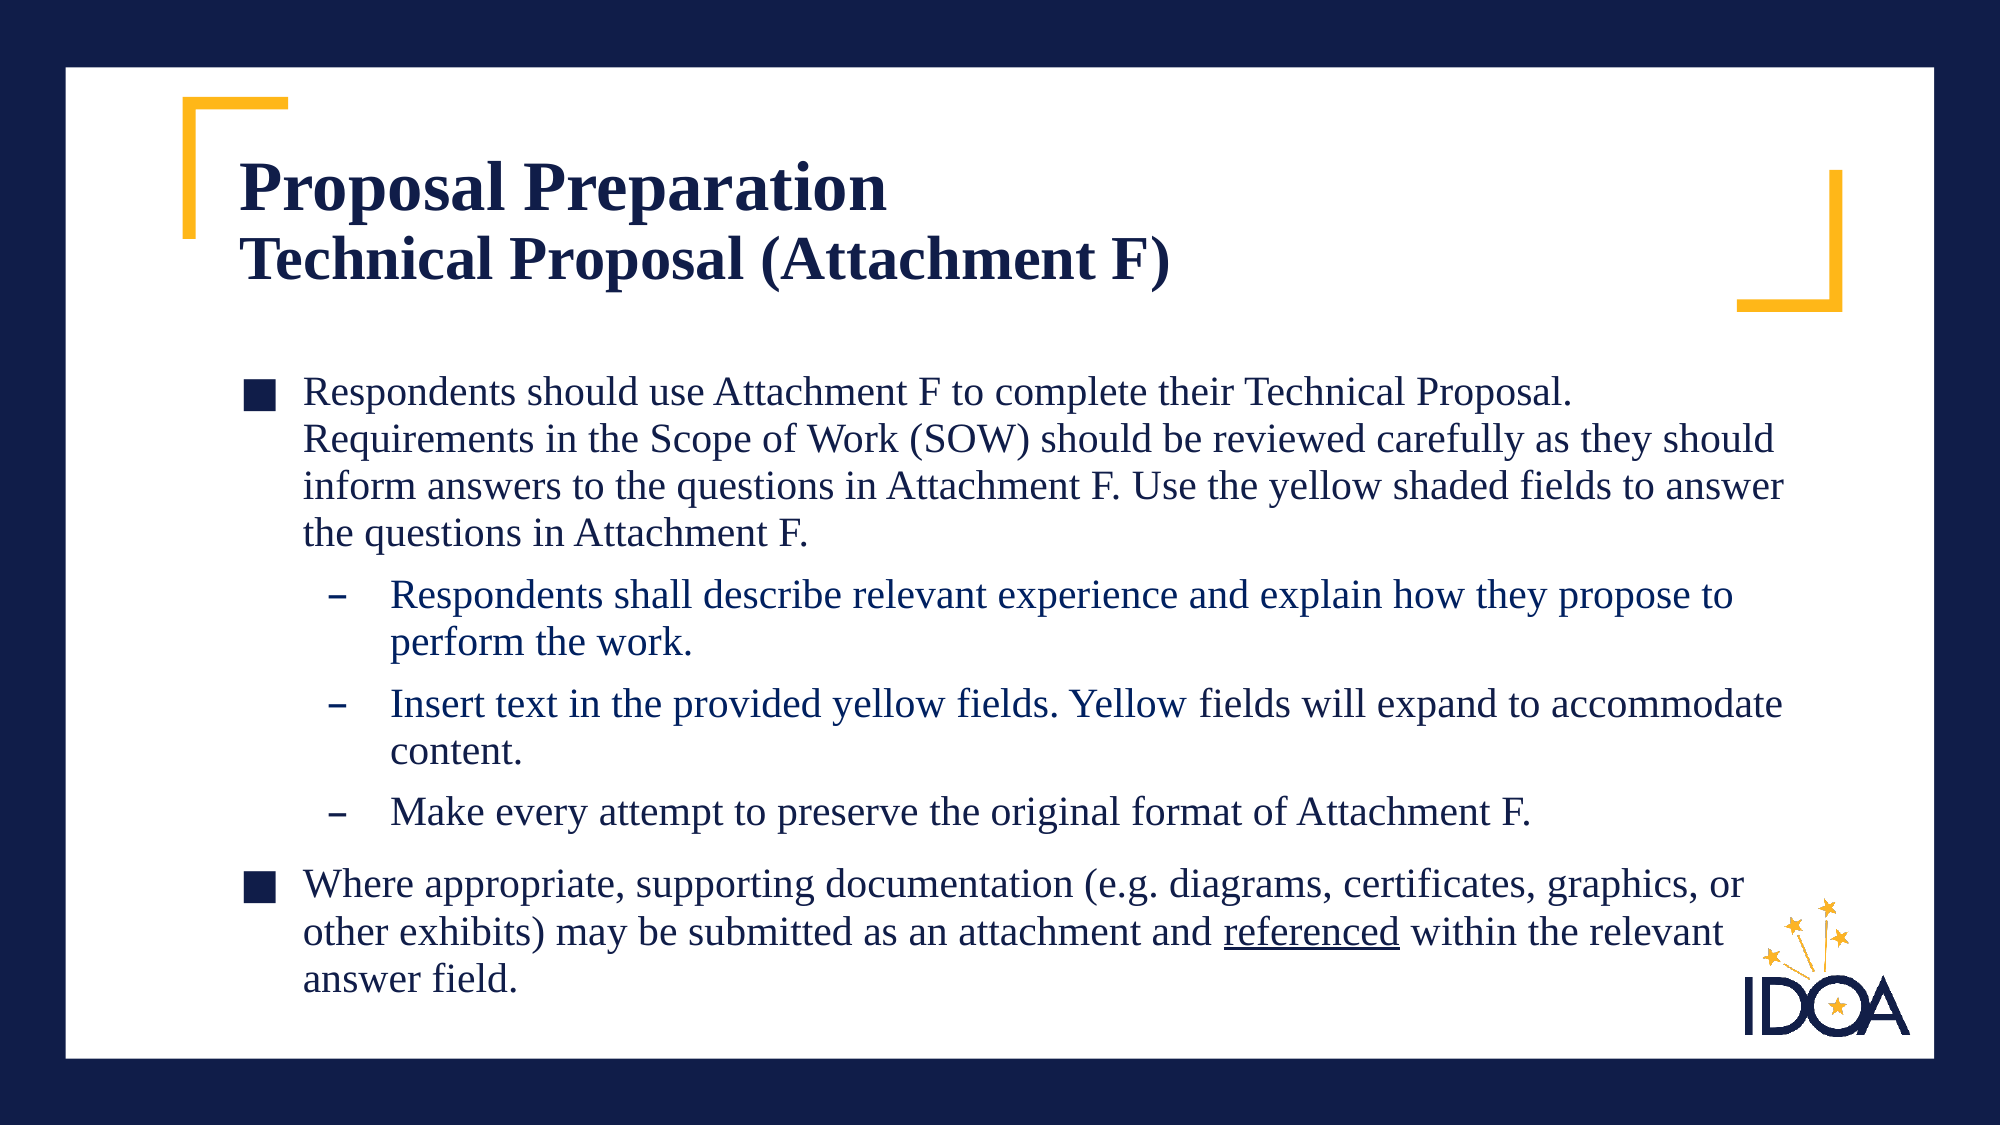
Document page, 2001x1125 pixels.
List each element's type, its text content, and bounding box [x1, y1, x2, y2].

list Respondents should use Attachment F to complete their Technical Proposal. Requirements in the Scope of Work (SOW) should be reviewed carefully as they should inform answers to the questions in Attachment F. Use the yellow shaded fields to answer the questions in Attachment F. Respondents shall describe relevant experience and explain how they propose to perform the work. Insert text in the provided yellow fields. Yellow fields will expand to accommodate content. Make every attempt to preserve the original format of Attachment F. Where appropriate, supporting documentation (e.g. diagrams, certificates, graphics, or other exhibits) may be submitted as an attachment and referenced within the relevant answer field. [225, 360, 1817, 1012]
title Proposal Preparation Technical Proposal (Attachment F) [225, 142, 1800, 279]
picture [1702, 857, 1959, 1114]
